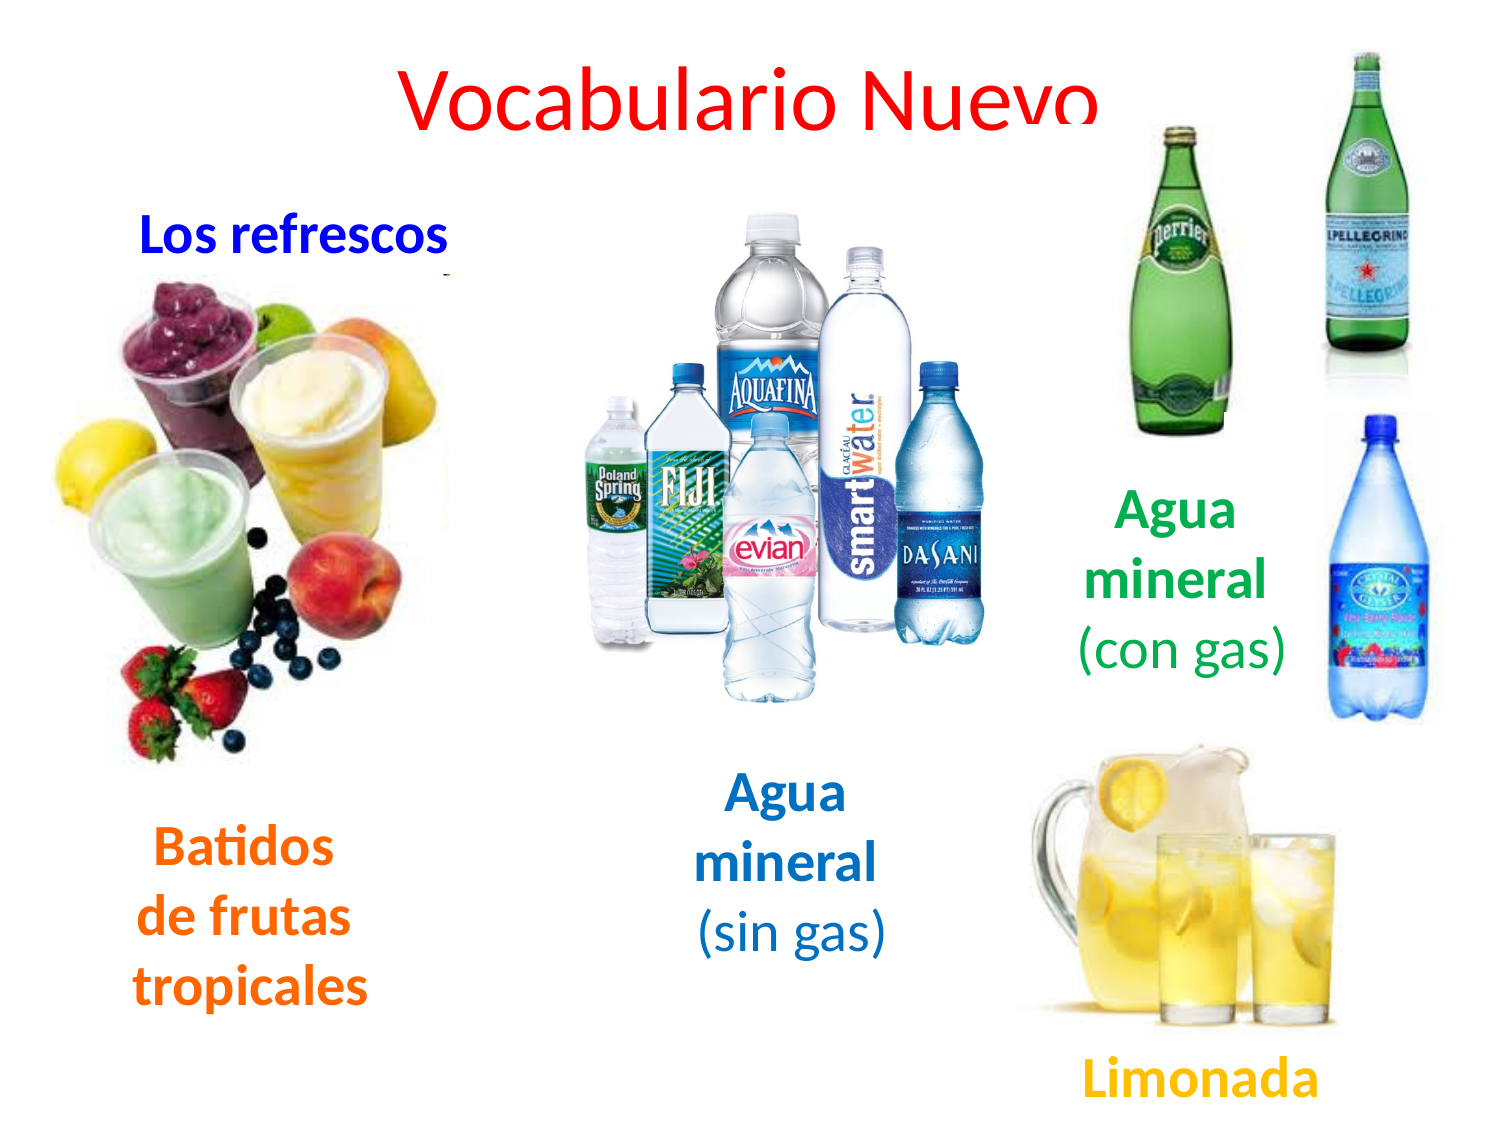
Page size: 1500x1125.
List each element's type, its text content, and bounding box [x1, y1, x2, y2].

text_box Agua mineral (sin gas) [623, 755, 948, 971]
picture [500, 49, 1500, 1056]
text_box Agua mineral (con gas) [1075, 462, 1219, 688]
text_box Los refrescos [124, 187, 465, 273]
text_box Batidos de frutas tropicales [89, 800, 413, 1025]
title Vocabulario Nuevo [75, 0, 1425, 188]
picture [49, 274, 450, 770]
text_box Limonada [1039, 1064, 1363, 1117]
